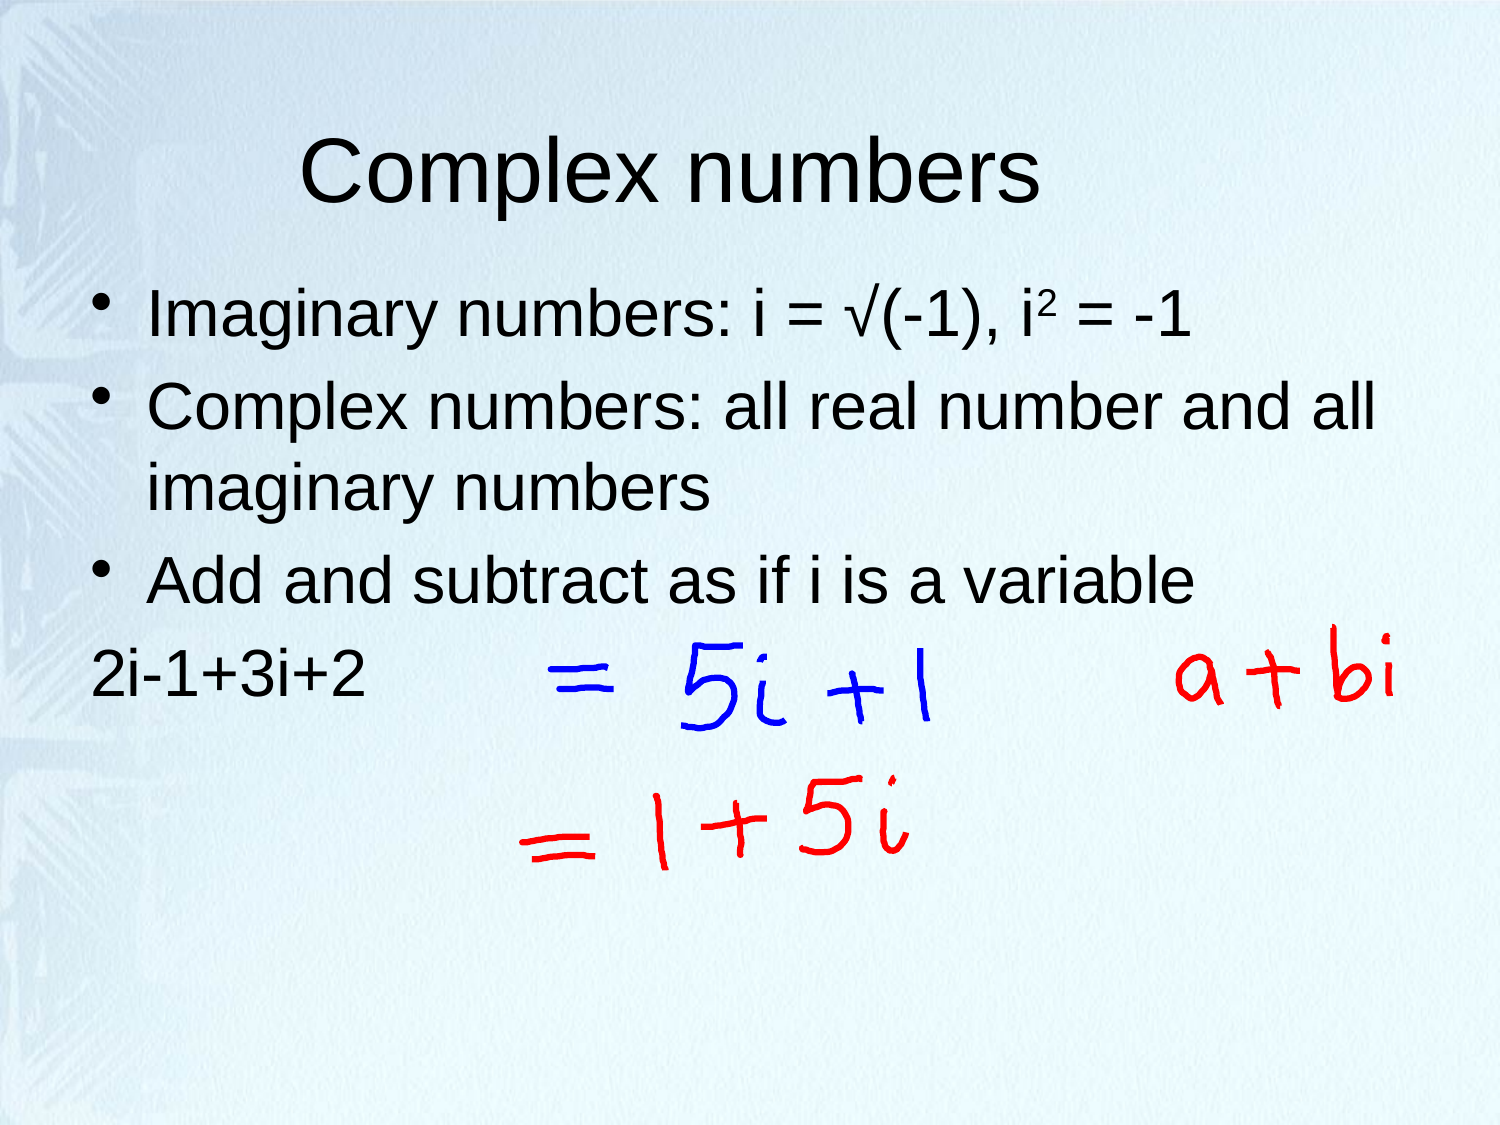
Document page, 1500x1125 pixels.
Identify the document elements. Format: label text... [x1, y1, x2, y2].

text_box [1266, 651, 1281, 707]
list Imaginary numbers: i = √(-1), i2 = -1 Complex numbers: all real number and all imaginary numbers Add and subtract as if i is a variable 2i-1+3i+2 [74, 262, 1426, 1006]
picture [0, 0, 1500, 1125]
text_box [1275, 668, 1300, 672]
text_box [851, 672, 863, 723]
text_box [759, 680, 786, 724]
text_box [890, 776, 895, 784]
text_box [919, 648, 928, 722]
text_box [759, 655, 767, 663]
text_box [857, 688, 884, 692]
text_box [1332, 626, 1370, 700]
text_box [549, 665, 609, 671]
text_box [531, 854, 596, 860]
text_box [700, 821, 737, 828]
text_box [521, 835, 590, 844]
title Complex numbers [283, 44, 1217, 262]
text_box [654, 795, 667, 871]
text_box [558, 686, 614, 690]
text_box [1178, 656, 1222, 705]
text_box [1387, 662, 1391, 697]
text_box [801, 777, 863, 853]
text_box [1246, 668, 1272, 673]
text_box [827, 688, 855, 694]
text_box [881, 810, 907, 852]
text_box [735, 802, 743, 853]
text_box [740, 817, 767, 823]
text_box [680, 644, 743, 730]
text_box [1383, 634, 1390, 642]
